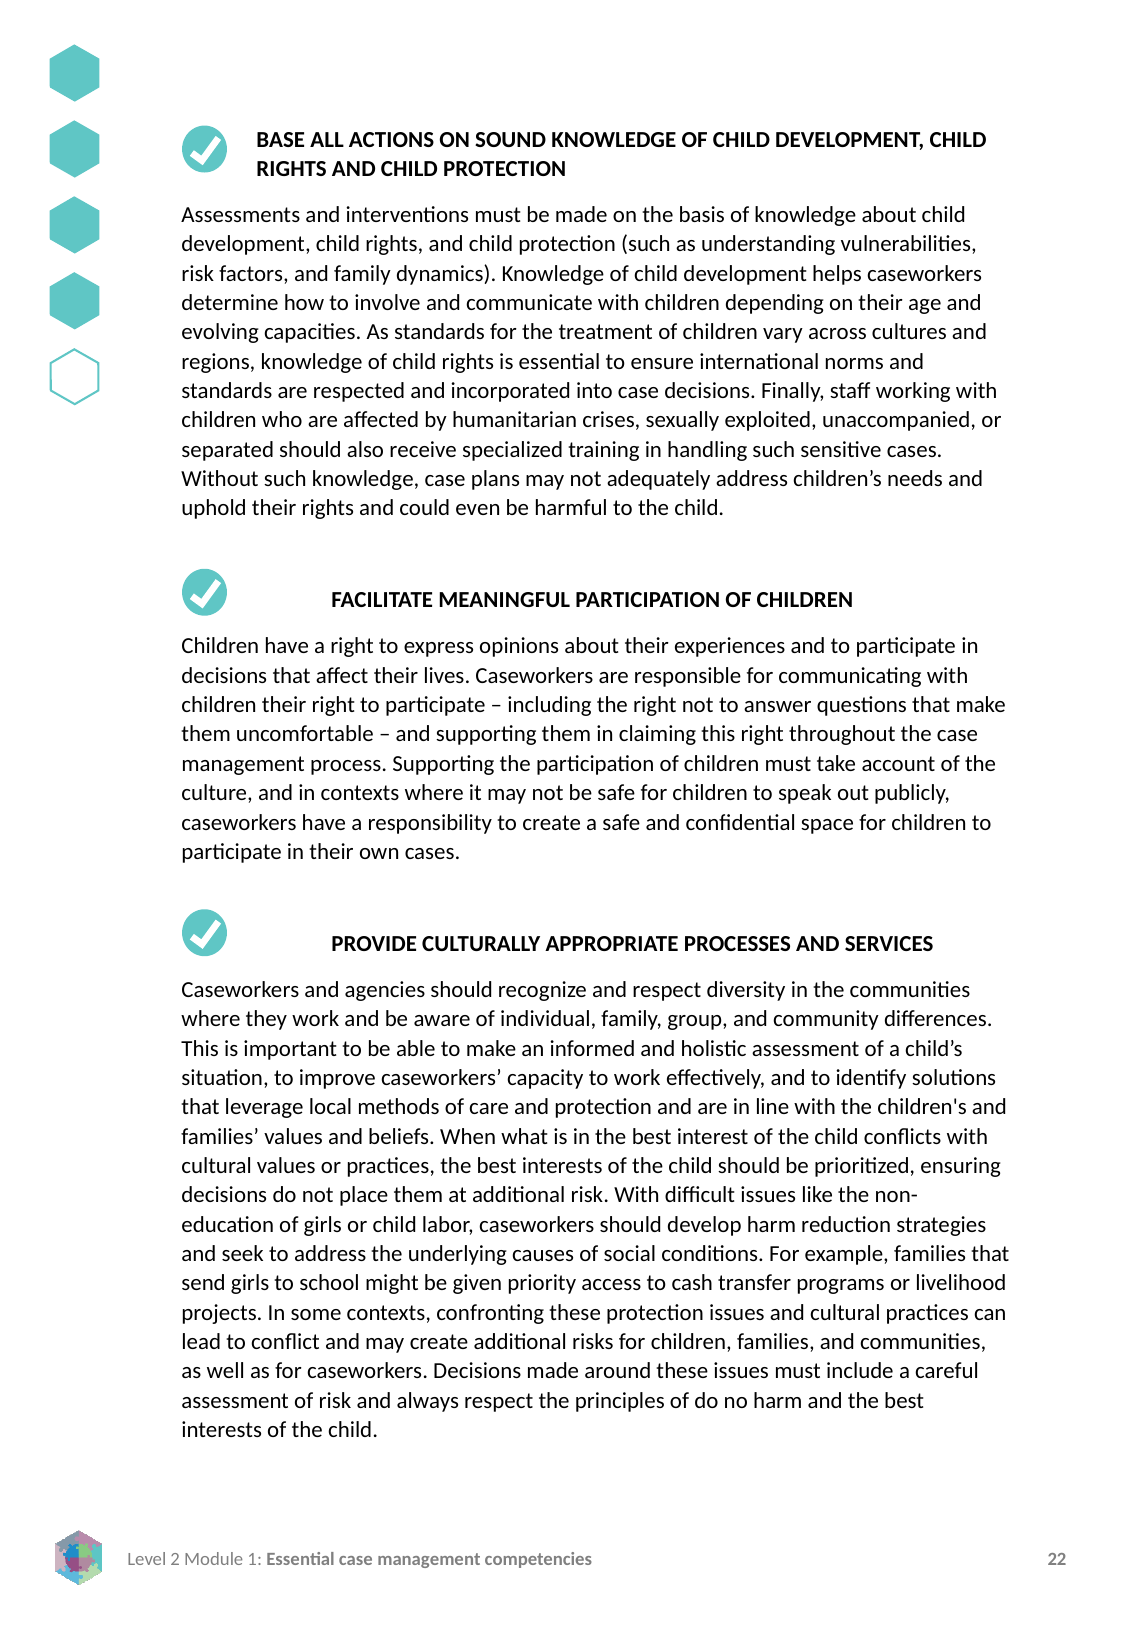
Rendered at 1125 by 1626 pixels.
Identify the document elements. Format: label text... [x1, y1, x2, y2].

text_box [49, 196, 100, 254]
text_box BASE ALL ACTIONS ON SOUND KNOWLEDGE OF CHILD DEVELOPMENT, CHILD RIGHTS AND CHILD PROTECTION Assessments and interventions must be made on the basis of knowledge about child development, child rights, and child protection (such as understanding vulnerabilities, risk factors, and family dynamics). Knowledge of child development helps caseworkers determine how to involve and communicate with children depending on their age and evolving capacities. As standards for the treatment of children vary across cultures and regions, knowledge of child rights is essential to ensure international norms and standards are respected and incorporated into case decisions. Finally, staff working with children who are affected by humanitarian crises, sexually exploited, unaccompanied, or separated should also receive specialized training in handling such sensitive cases. Without such knowledge, case plans may not adequately address children’s needs and uphold their rights and could even be harmful to the child. FACILITATE MEANINGFUL PARTICIPATION OF CHILDREN Children have a right to express opinions about their experiences and to participate in decisions that affect their lives. Caseworkers are responsible for communicating with children their right to participate – including the right not to answer questions that make them uncomfortable – and supporting them in claiming this right throughout the case management process. Supporting the participation of children must take account of the culture, and in contexts where it may not be safe for children to speak out publicly, caseworkers have a responsibility to create a safe and confidential space for children to participate in their own cases. PROVIDE CULTURALLY APPROPRIATE PROCESSES AND SERVICES Caseworkers and agencies should recognize and respect diversity in the communities where they work and be aware of individual, family, group, and community differences. This is important to be able to make an informed and holistic assessment of a child’s situation, to improve caseworkers’ capacity to work effectively, and to identify solutions that leverage local methods of care and protection and are in line with the children's and families’ values and beliefs. When what is in the best interest of the child conflicts with cultural values or practices, the best interests of the child should be prioritized, ensuring decisions do not place them at additional risk. With difficult issues like the non-education of girls or child labor, caseworkers should develop harm reduction strategies and seek to address the underlying causes of social conditions. For example, families that send girls to school might be given priority access to cash transfer programs or livelihood projects. In some contexts, confronting these protection issues and cultural practices can lead to conflict and may create additional risks for children, families, and communities, as well as for caseworkers. Decisions made around these issues must include a careful assessment of risk and always respect the principles of do no harm and the best interests of the child. [166, 114, 1027, 1450]
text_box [182, 125, 227, 173]
text_box [49, 348, 100, 406]
text_box [49, 44, 100, 102]
picture [55, 1530, 102, 1585]
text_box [182, 909, 227, 957]
text_box [49, 272, 100, 330]
text_box [49, 120, 100, 178]
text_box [182, 568, 227, 616]
